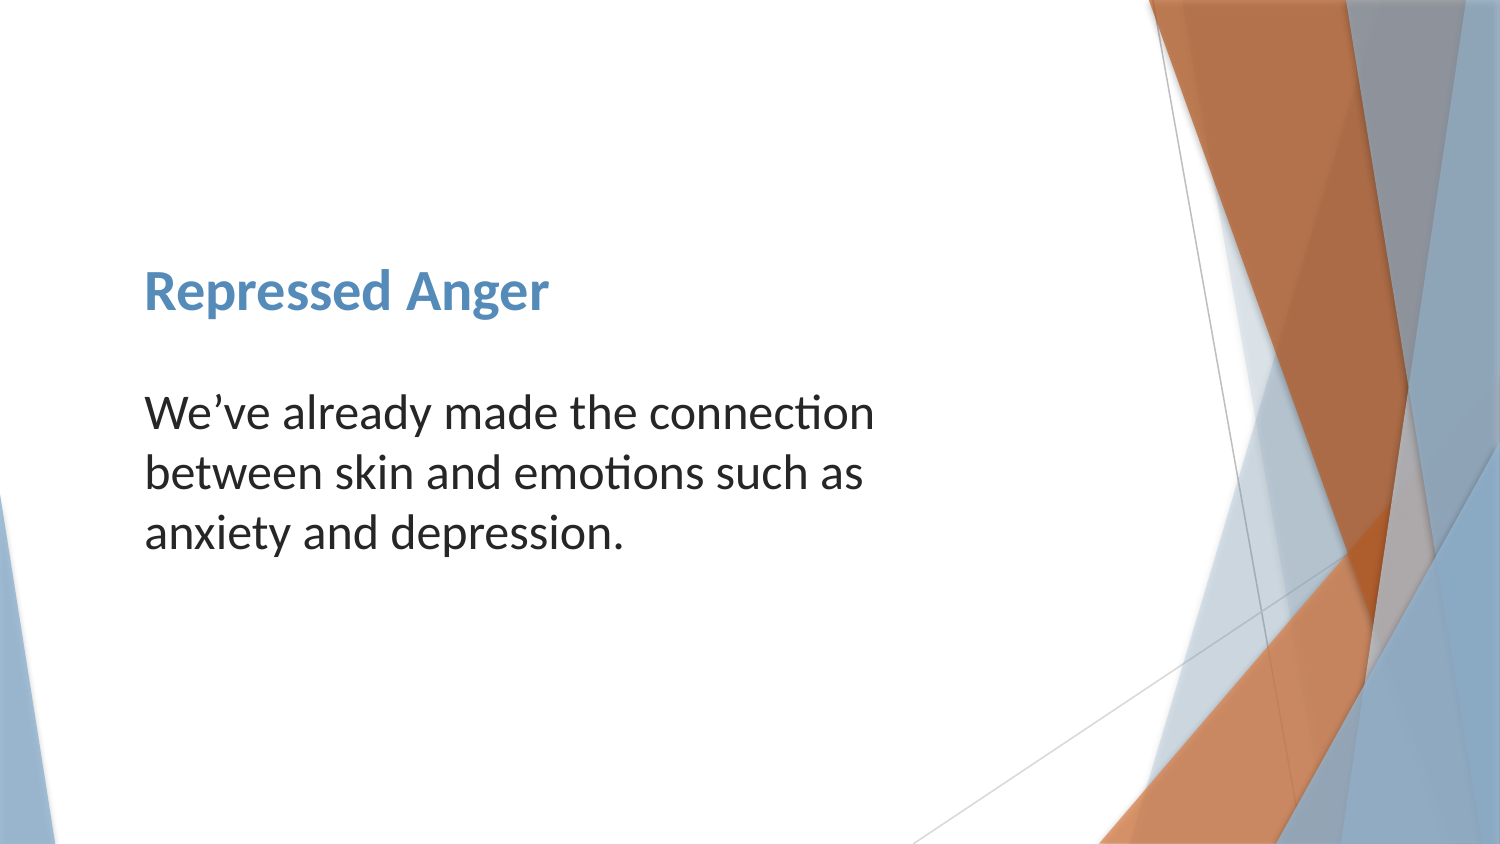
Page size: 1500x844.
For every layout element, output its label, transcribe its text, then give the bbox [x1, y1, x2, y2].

list We’ve already made the connection between skin and emotions such as anxiety and depression. [129, 372, 962, 614]
title Repressed Anger [129, 244, 1188, 332]
